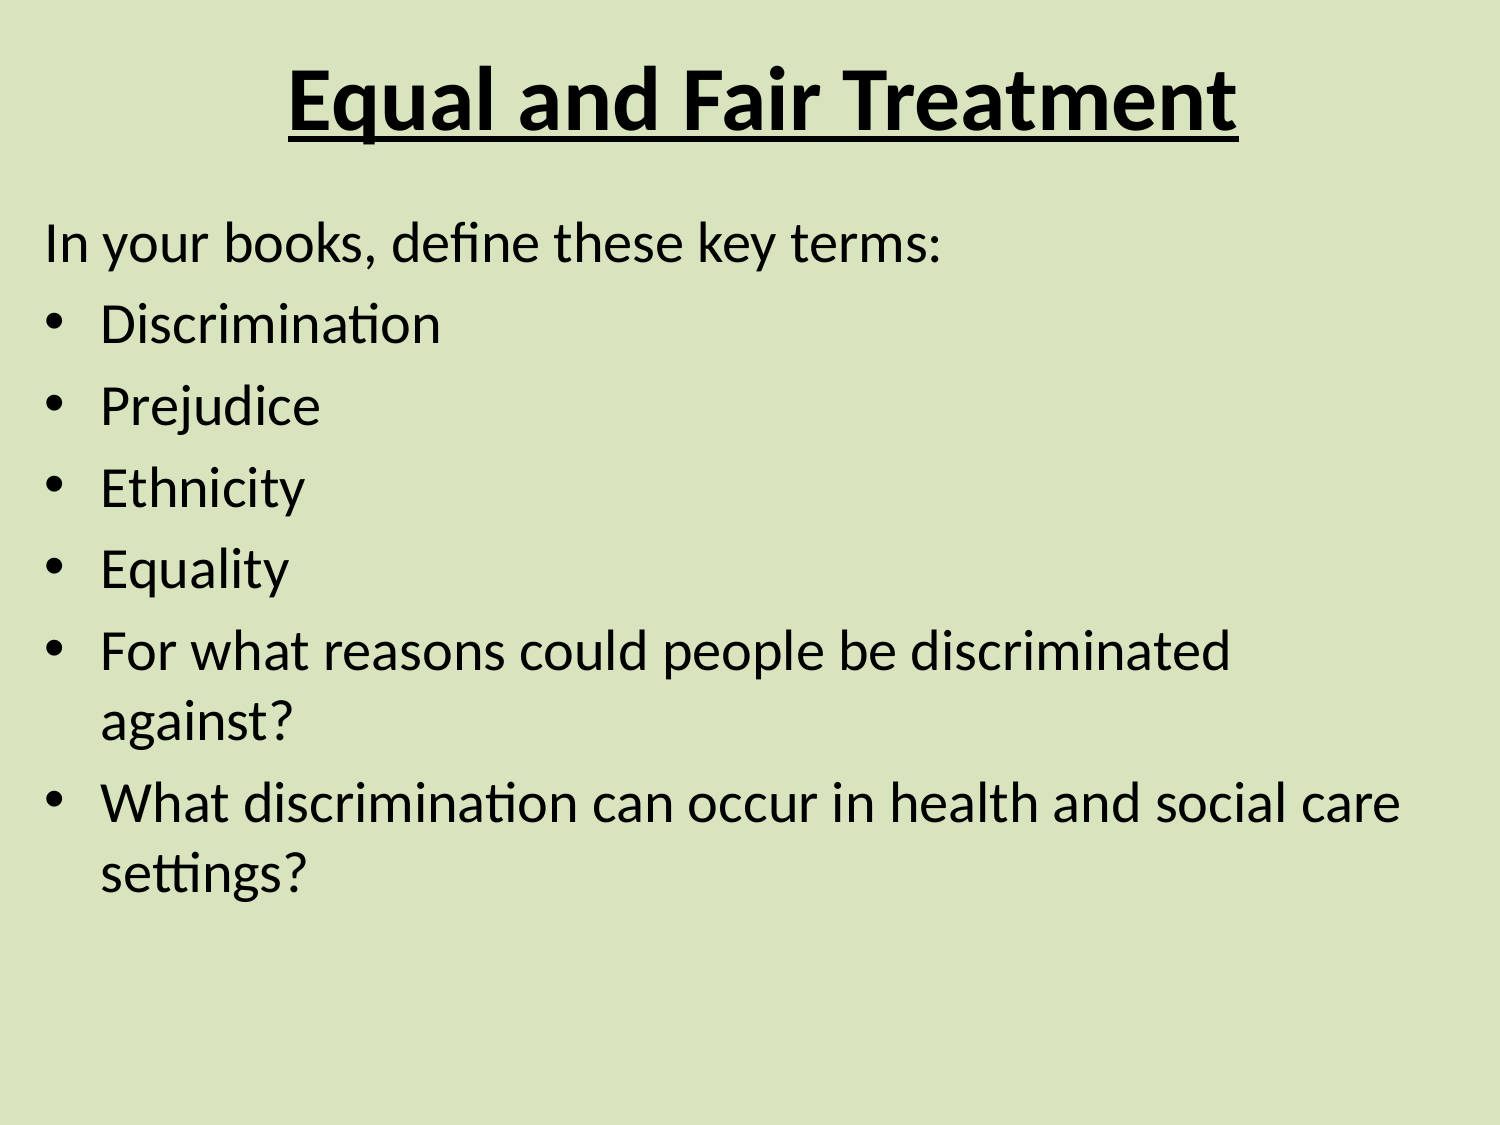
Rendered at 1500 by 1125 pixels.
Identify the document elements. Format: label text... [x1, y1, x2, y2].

list In your books, define these key terms: Discrimination Prejudice Ethnicity Equality For what reasons could people be discriminated against? What discrimination can occur in health and social care settings? [29, 196, 1447, 1071]
title Equal and Fair Treatment [88, 0, 1439, 188]
